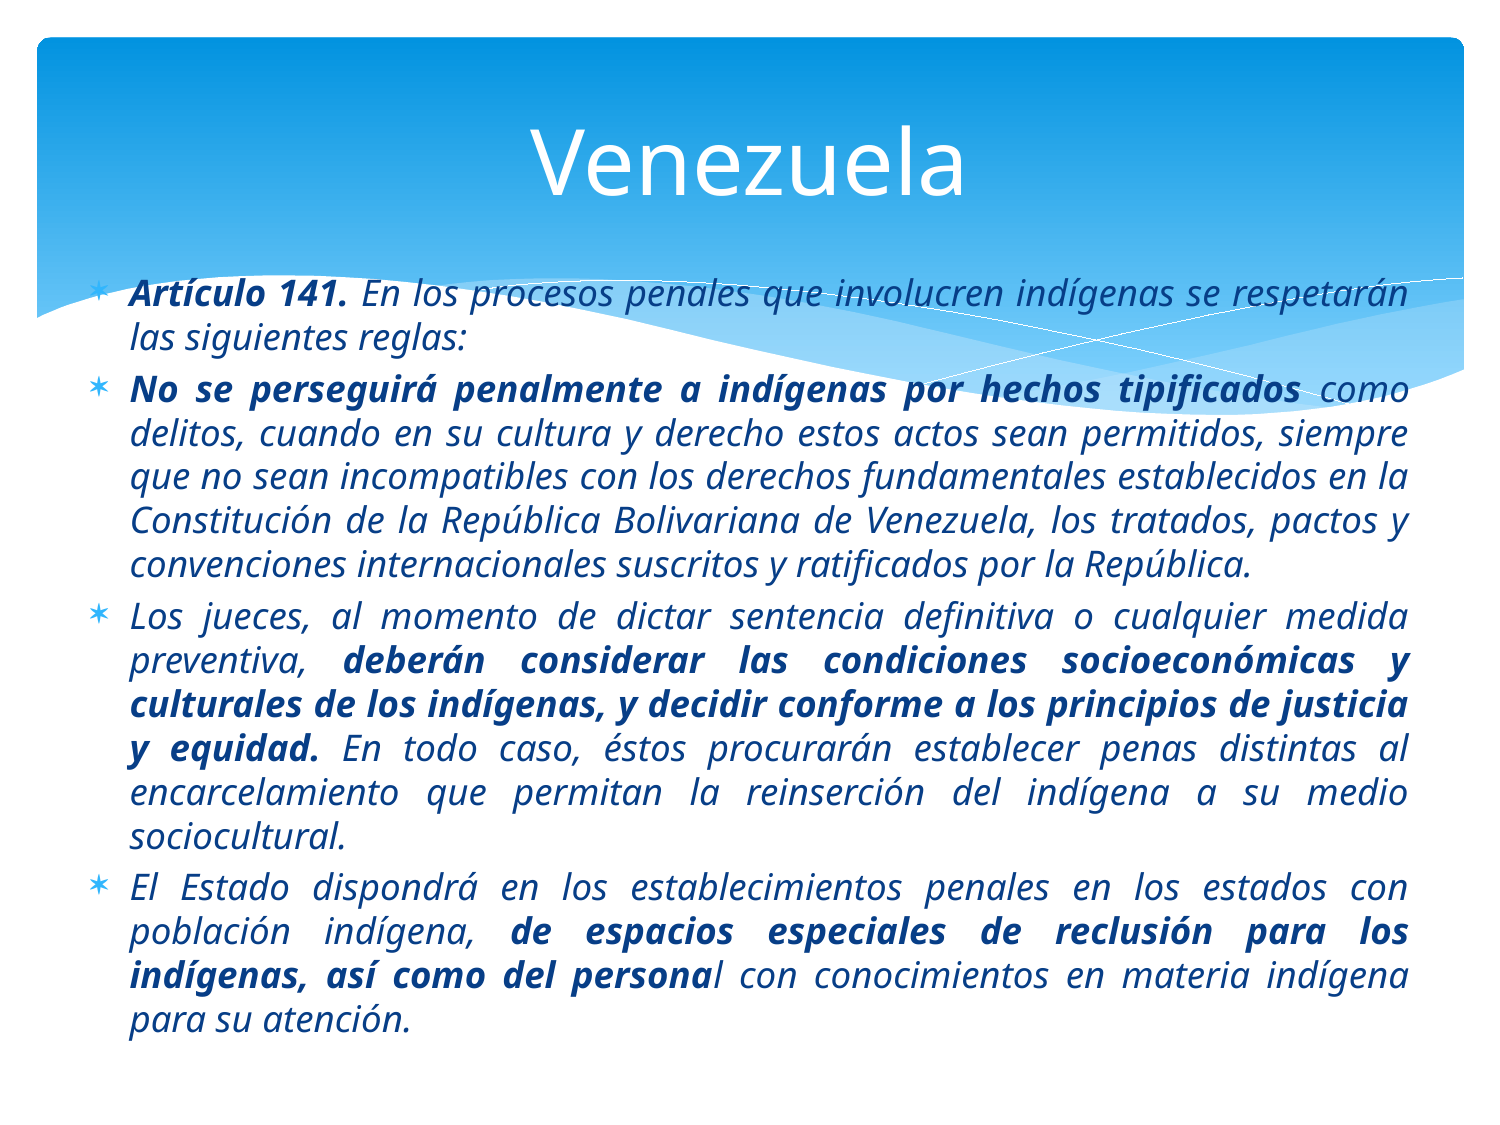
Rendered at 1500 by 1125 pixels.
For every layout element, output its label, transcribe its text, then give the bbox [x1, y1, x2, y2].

title Venezuela [75, 55, 1425, 261]
list Artículo 141. En los procesos penales que involucren indígenas se respetarán las siguientes reglas: No se perseguirá penalmente a indígenas por hechos tipificados como delitos, cuando en su cultura y derecho estos actos sean permitidos, siempre que no sean incompatibles con los derechos fundamentales establecidos en la Constitución de la República Bolivariana de Venezuela, los tratados, pactos y convenciones internacionales suscritos y ratificados por la República. Los jueces, al momento de dictar sentencia definitiva o cualquier medida preventiva, deberán considerar las condiciones socioeconómicas y culturales de los indígenas, y decidir conforme a los principios de justicia y equidad. En todo caso, éstos procurarán establecer penas distintas al encarcelamiento que permitan la reinserción del indígena a su medio sociocultural. El Estado dispondrá en los establecimientos penales en los estados con población indígena, de espacios especiales de reclusión para los indígenas, así como del personal con conocimientos en materia indígena para su atención. [75, 262, 1425, 1092]
